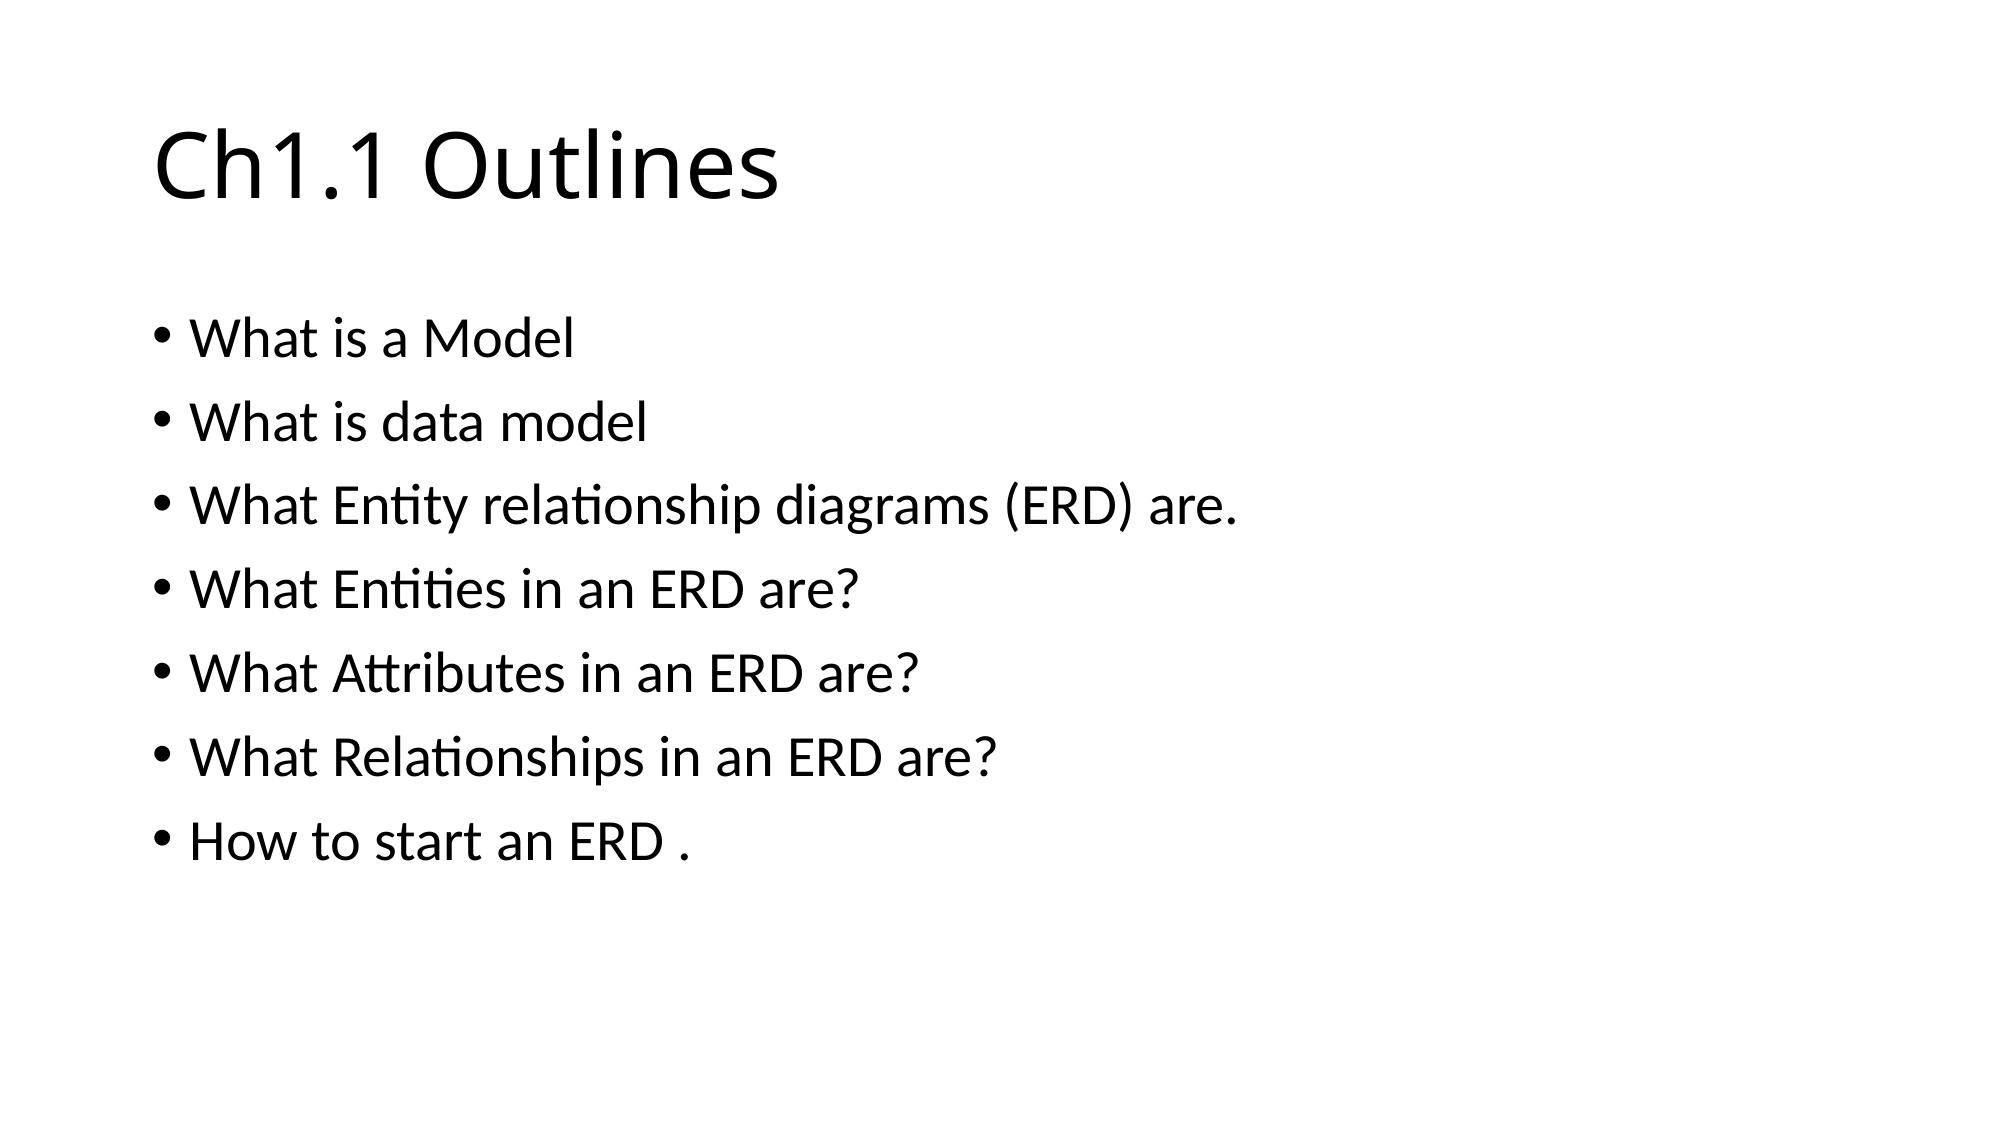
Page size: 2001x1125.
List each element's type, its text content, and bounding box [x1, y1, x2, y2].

list What is a Model What is data model What Entity relationship diagrams (ERD) are. What Entities in an ERD are? What Attributes in an ERD are? What Relationships in an ERD are? How to start an ERD . [137, 299, 1863, 1014]
title Ch1.1 Outlines [137, 59, 1863, 278]
